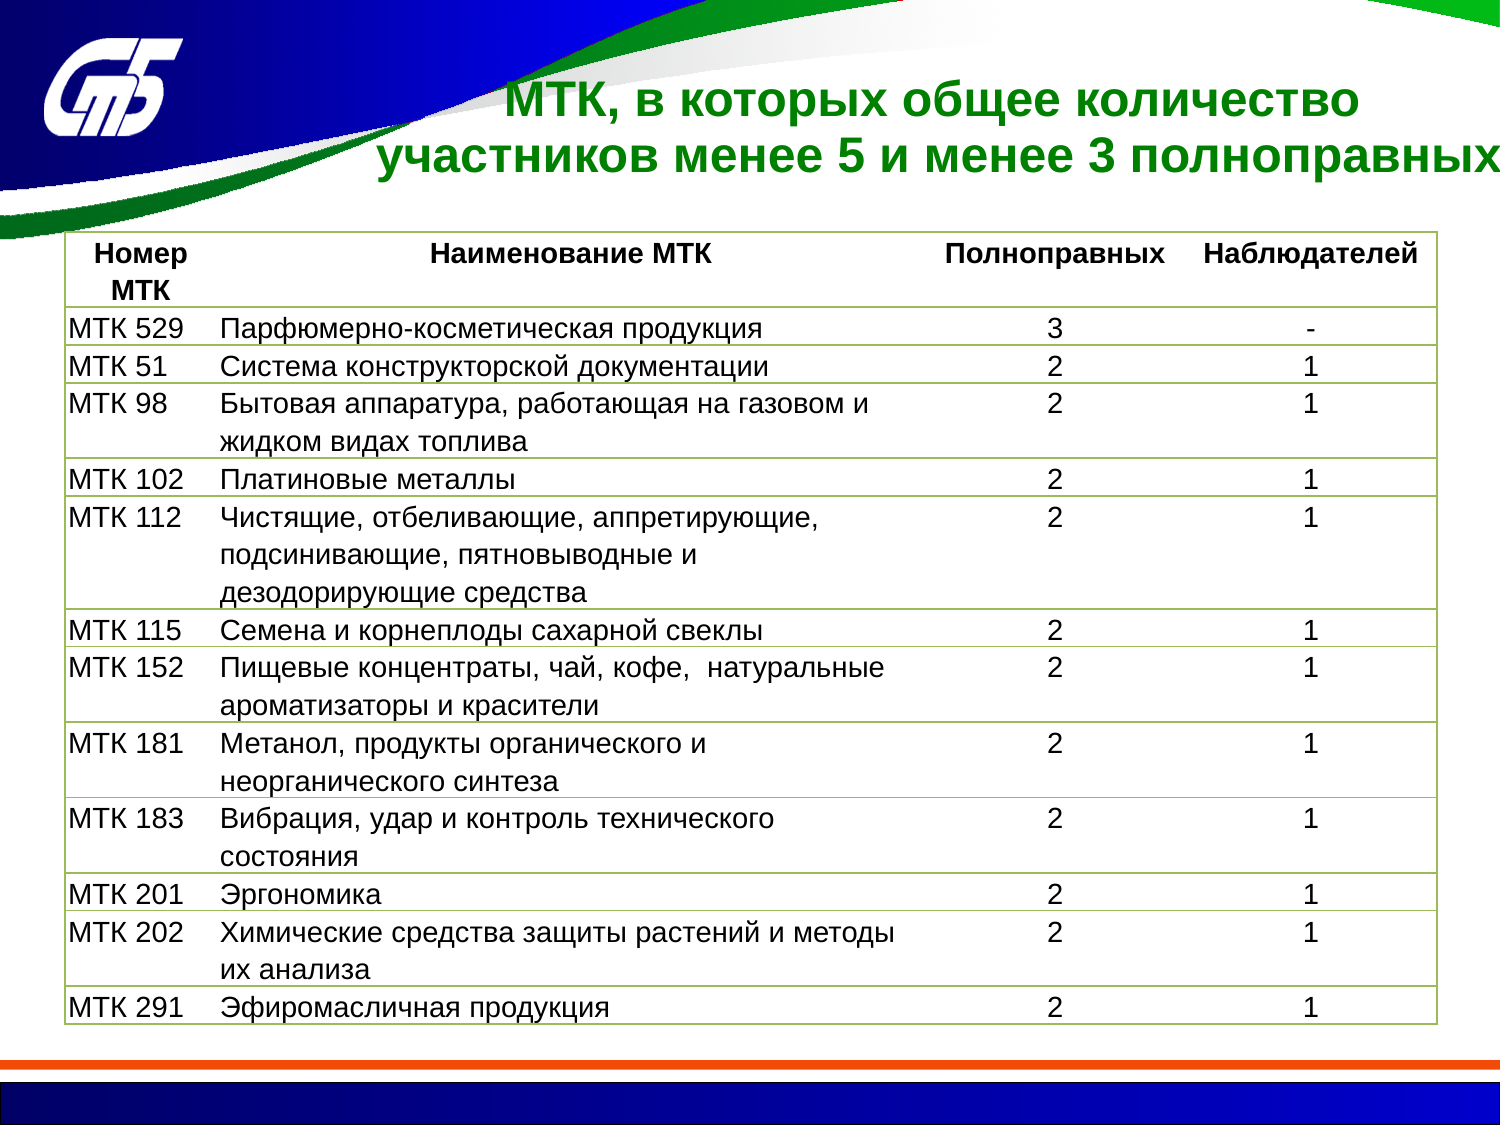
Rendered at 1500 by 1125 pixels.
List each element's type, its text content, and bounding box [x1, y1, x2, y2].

table_cell 2 [925, 647, 1185, 721]
table_cell Платиновые металлы [217, 459, 925, 495]
table_cell 2 [925, 384, 1185, 457]
table_cell Эфиромасличная продукция [217, 987, 925, 1023]
table_header Номер МТК [66, 233, 217, 306]
table_cell МТК 51 [66, 346, 217, 382]
table_cell МТК 183 [66, 798, 217, 872]
picture [0, 0, 1500, 1047]
table_cell 1 [1185, 459, 1436, 495]
table_cell 1 [1185, 384, 1436, 457]
table_header Наблюдателей [1185, 233, 1436, 306]
table_cell МТК 102 [66, 459, 217, 495]
table_cell 2 [925, 911, 1185, 985]
table_cell 1 [1185, 647, 1436, 721]
table_cell - [1185, 308, 1436, 344]
table_cell Метанол, продукты органического и неорганического синтеза [217, 723, 925, 797]
table_cell 2 [925, 610, 1185, 646]
table_header Наименование МТК [217, 233, 925, 306]
table_cell МТК 291 [66, 987, 217, 1023]
table_cell 2 [925, 497, 1185, 608]
table_cell 1 [1185, 723, 1436, 797]
table_cell Система конструкторской документации [217, 346, 925, 382]
table_cell Чистящие, отбеливающие, аппретирующие, подсинивающие, пятновыводные и дезодорирующие средства [217, 497, 925, 608]
table_cell Химические средства защиты растений и методы их анализа [217, 911, 925, 985]
table_cell МТК 529 [66, 308, 217, 344]
table_cell 1 [1185, 610, 1436, 646]
table_cell 1 [1185, 911, 1436, 985]
table_cell 2 [925, 346, 1185, 382]
table_cell МТК 181 [66, 723, 217, 797]
text_box МТК, в которых общее количество участников менее 5 и менее 3 полноправных [324, 46, 1500, 209]
table_cell 1 [1185, 798, 1436, 872]
table_cell 2 [925, 798, 1185, 872]
table_cell Семена и корнеплоды сахарной свеклы [217, 610, 925, 646]
table_cell Бытовая аппаратура, работающая на газовом и жидком видах топлива [217, 384, 925, 457]
table_cell МТК 201 [66, 874, 217, 910]
table_cell 2 [925, 874, 1185, 910]
table_cell МТК 98 [66, 384, 217, 457]
table_cell МТК 115 [66, 610, 217, 646]
table_cell 2 [925, 987, 1185, 1023]
table_cell 2 [925, 723, 1185, 797]
table_cell 1 [1185, 497, 1436, 608]
table_cell Парфюмерно-косметическая продукция [217, 308, 925, 344]
table_cell 1 [1185, 874, 1436, 910]
table_cell Вибрация, удар и контроль технического состояния [217, 798, 925, 872]
table_cell 3 [925, 308, 1185, 344]
table_cell МТК 152 [66, 647, 217, 721]
table_cell МТК 202 [66, 911, 217, 985]
table_cell 1 [1185, 987, 1436, 1023]
table_cell 2 [925, 459, 1185, 495]
table_header Полноправных [925, 233, 1185, 306]
table_cell 1 [1185, 346, 1436, 382]
table_cell Пищевые концентраты, чай, кофе, натуральные ароматизаторы и красители [217, 647, 925, 721]
table_cell Эргономика [217, 874, 925, 910]
table_cell МТК 112 [66, 497, 217, 608]
